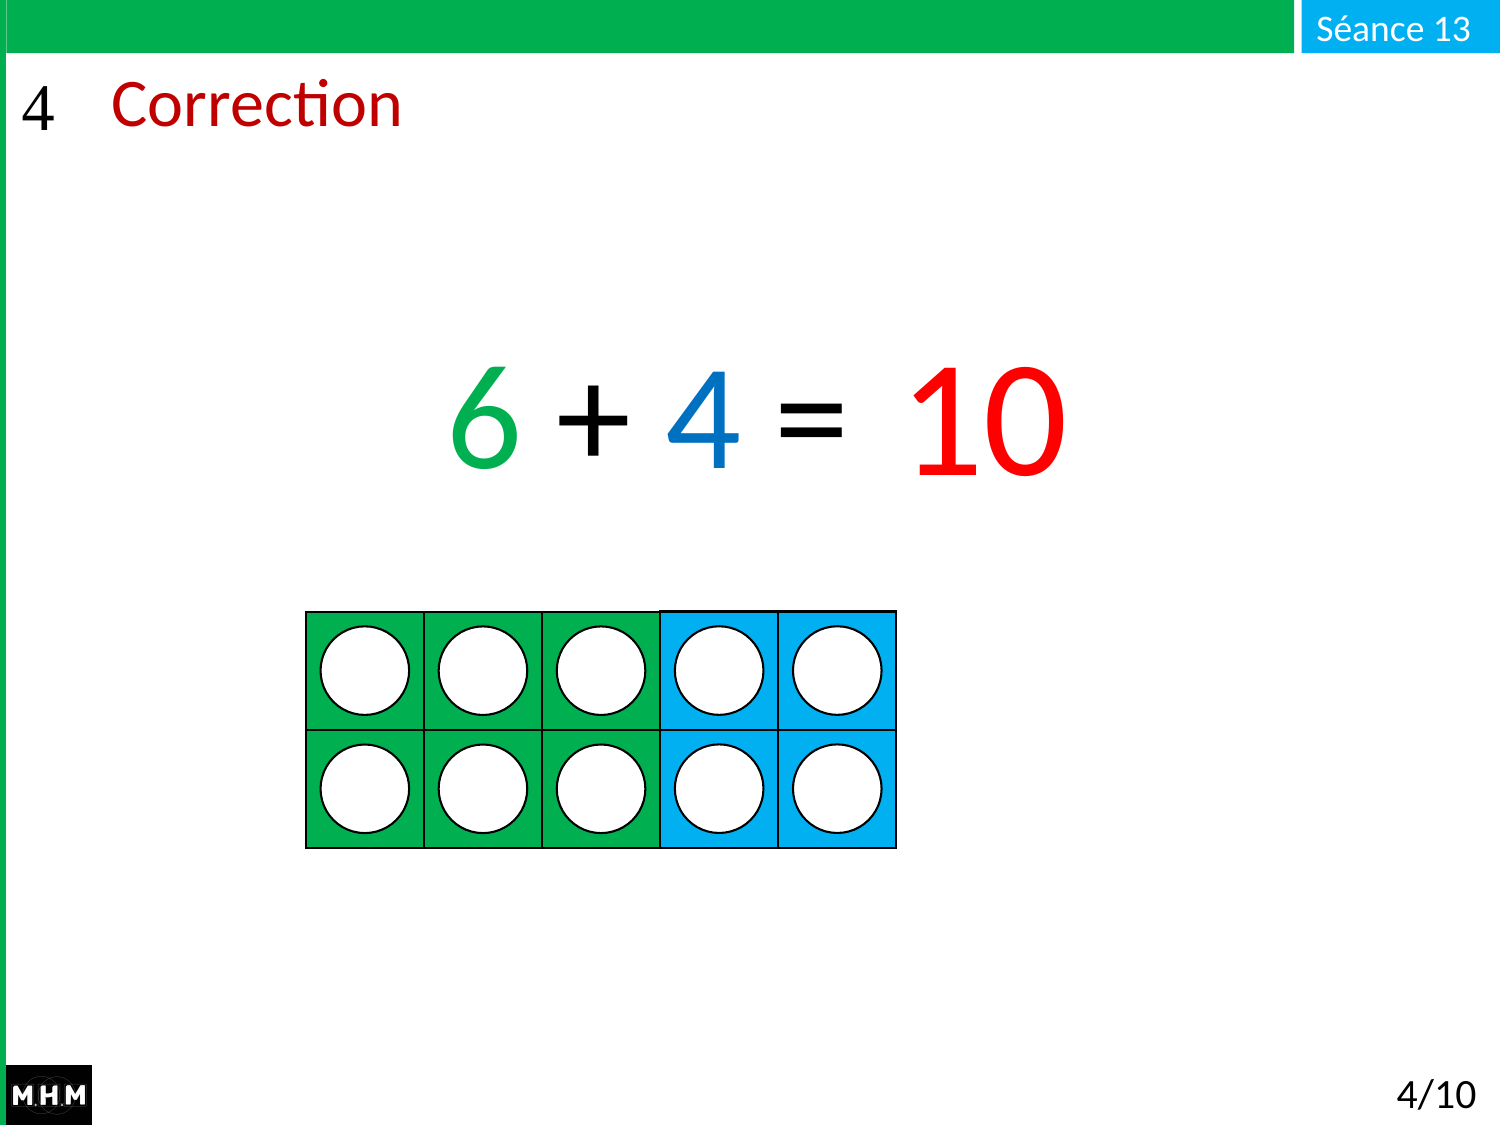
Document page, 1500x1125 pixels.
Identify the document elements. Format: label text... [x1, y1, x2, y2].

title Correction [96, 60, 1391, 150]
text_box 10 [861, 301, 1107, 517]
picture [6, 1065, 92, 1125]
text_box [661, 611, 897, 848]
text_box 6 + 4 = … [431, 311, 861, 507]
list 4/10 [1373, 1064, 1500, 1125]
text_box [305, 611, 661, 848]
